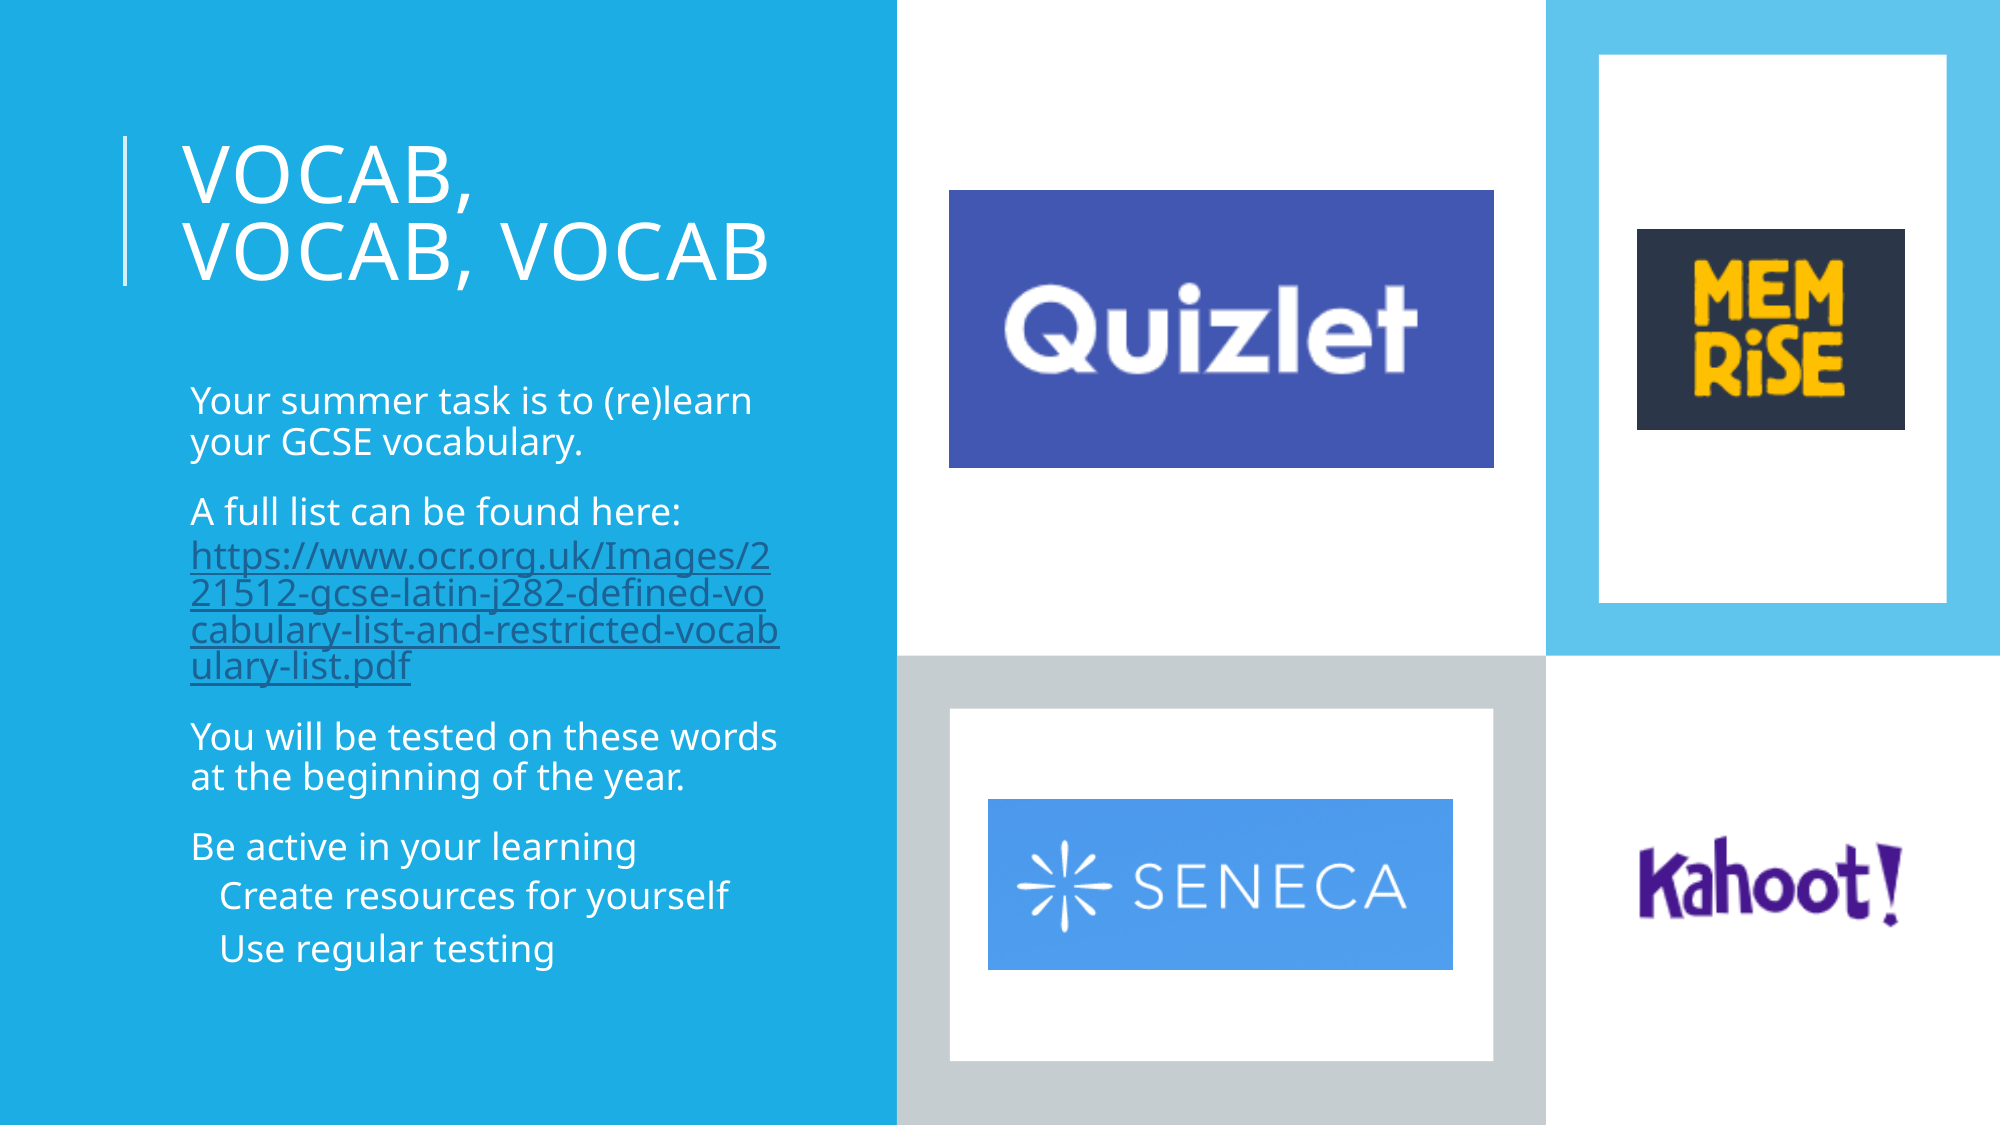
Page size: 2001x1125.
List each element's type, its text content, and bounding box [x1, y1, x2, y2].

picture [988, 798, 1453, 970]
list Your summer task is to (re)learn your GCSE vocabulary. A full list can be found here: https://www.ocr.org.uk/Images/221512-gcse-latin-j282-defined-vocabulary-list-and-restricted-vocabulary-list.pdf You will be tested on these words at the beginning of the year. Be active in your learning Create resources for yourself Use regular testing [168, 375, 790, 1020]
text_box [896, 654, 1547, 1125]
text_box [1545, 0, 2000, 657]
title Vocab, vocab, vocab [168, 96, 788, 342]
text_box [949, 707, 1495, 1062]
picture [949, 189, 1494, 468]
text_box [0, 0, 898, 1125]
text_box [1598, 53, 1948, 604]
picture [1637, 229, 1905, 430]
picture [1598, 784, 1949, 986]
